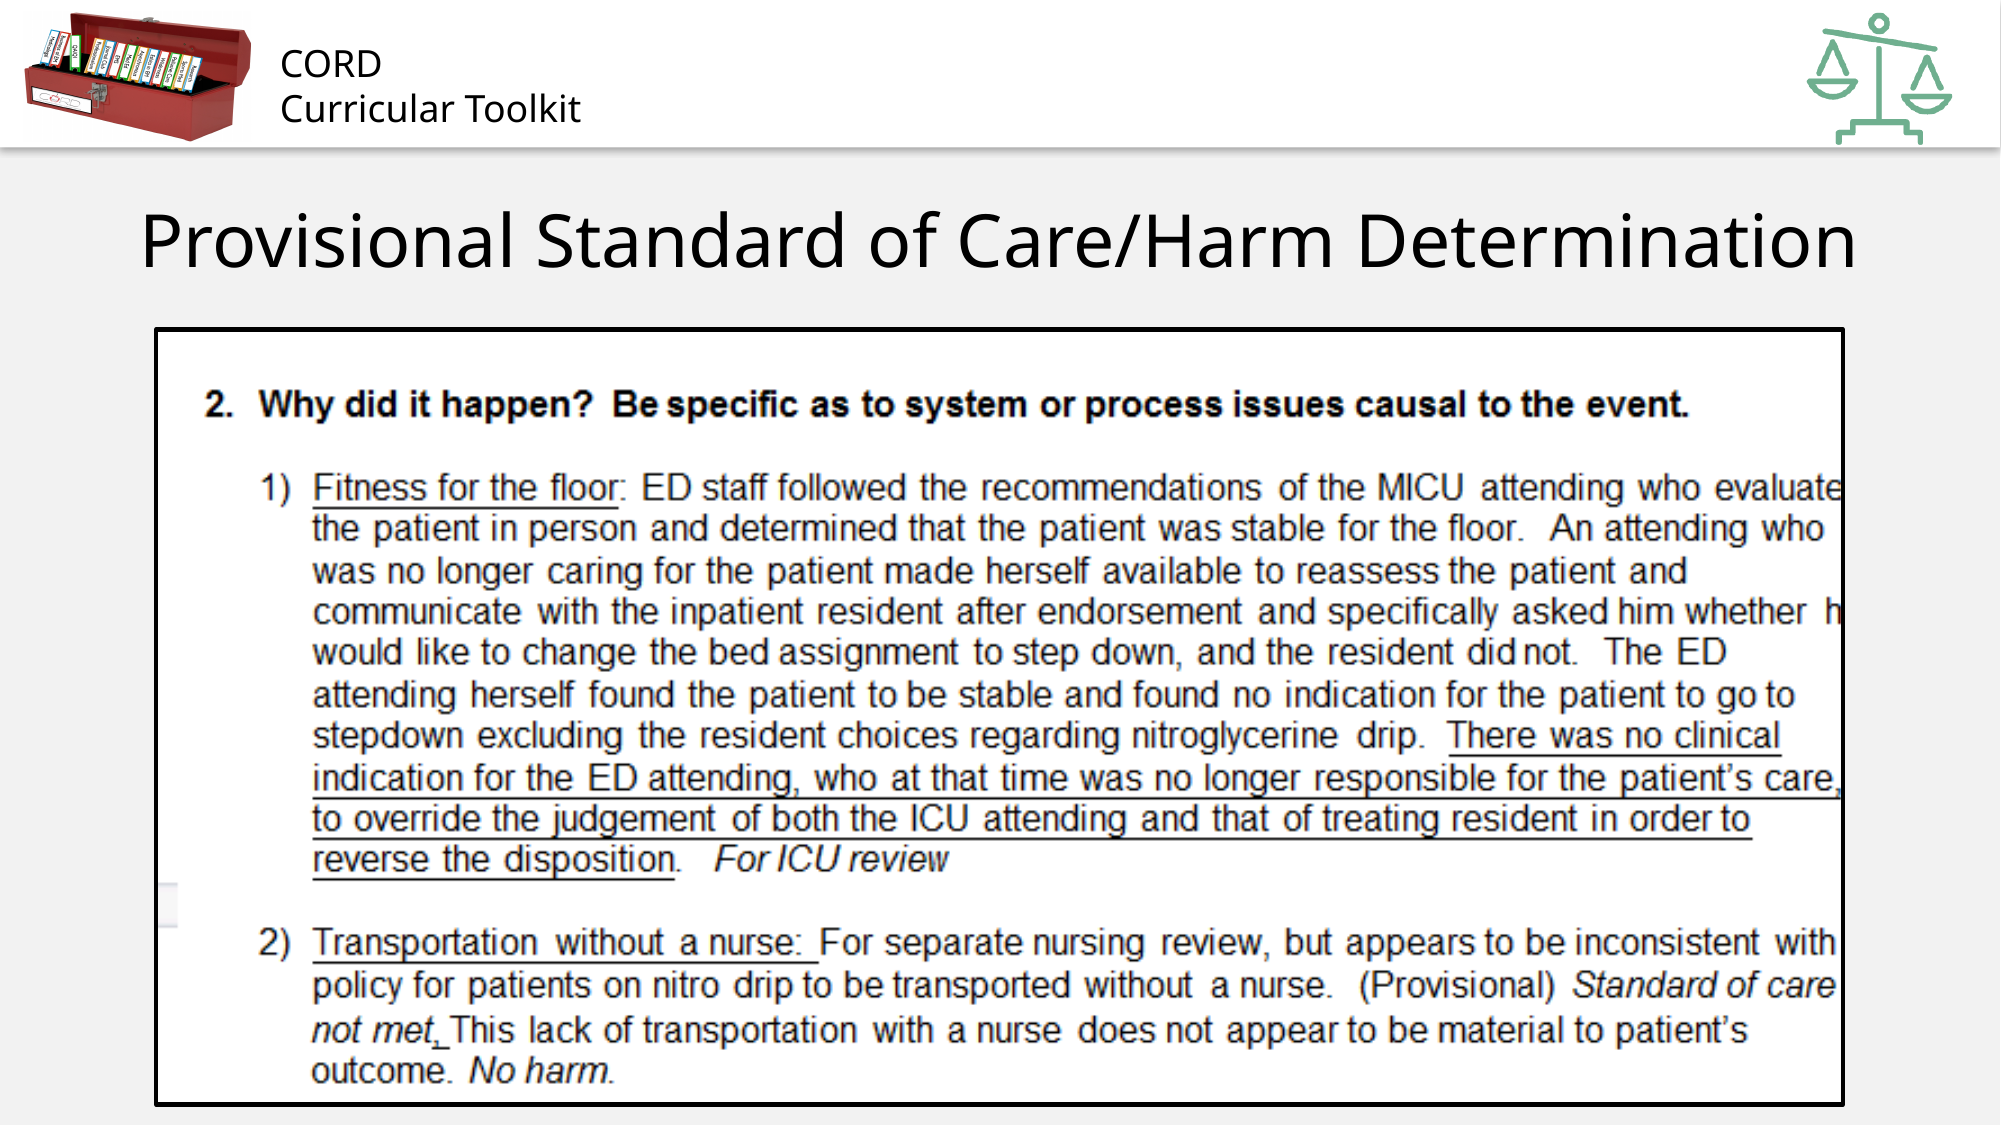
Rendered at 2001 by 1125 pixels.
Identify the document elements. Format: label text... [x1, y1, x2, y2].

picture [1796, 0, 1961, 161]
text_box Provisional Standard of Care/Harm Determination [99, 143, 1900, 332]
picture [157, 331, 1841, 1103]
